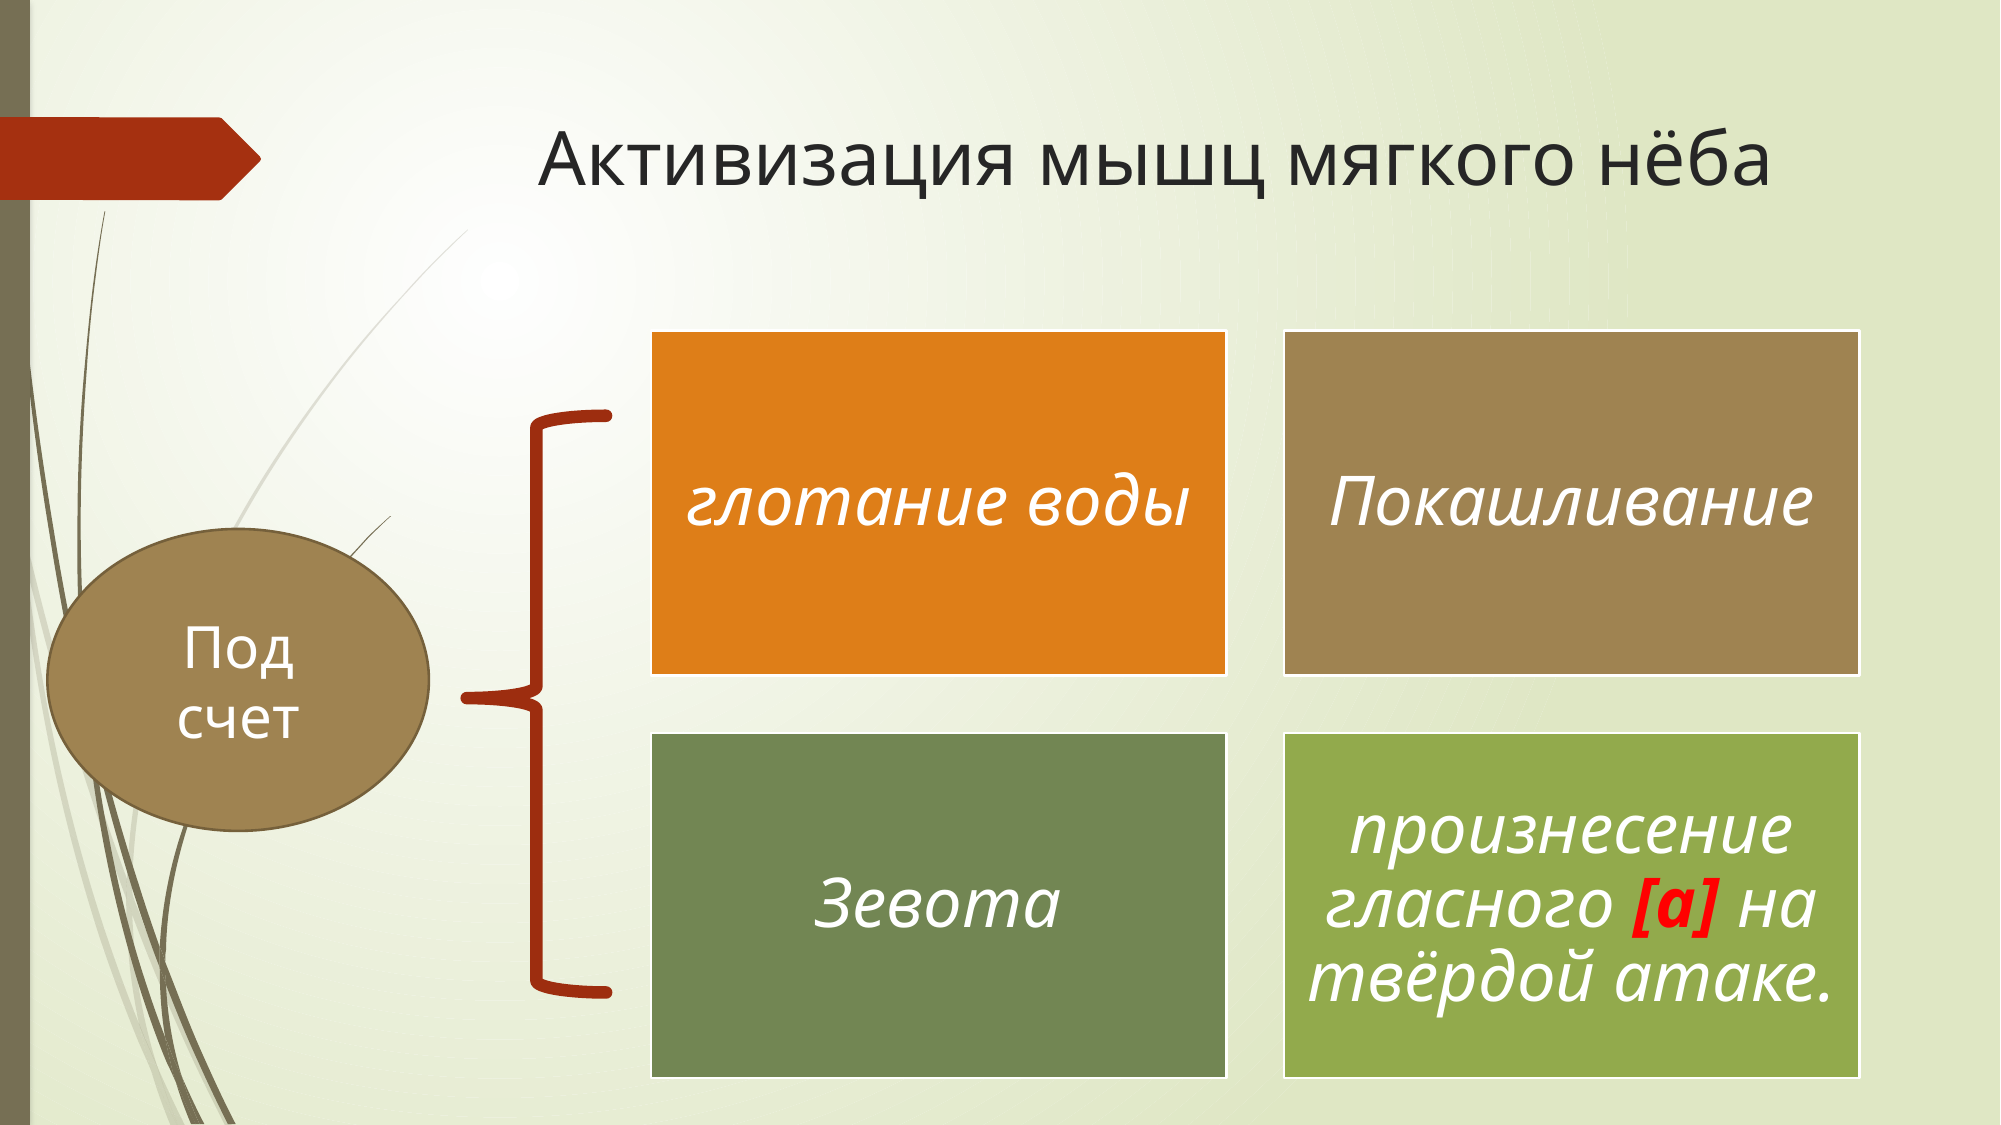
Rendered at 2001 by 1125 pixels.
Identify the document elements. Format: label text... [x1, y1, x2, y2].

text_box Под счет [46, 527, 431, 833]
text_box [465, 695, 505, 701]
title Активизация мышц мягкого нёба [425, 102, 1888, 313]
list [510, 329, 2000, 1079]
